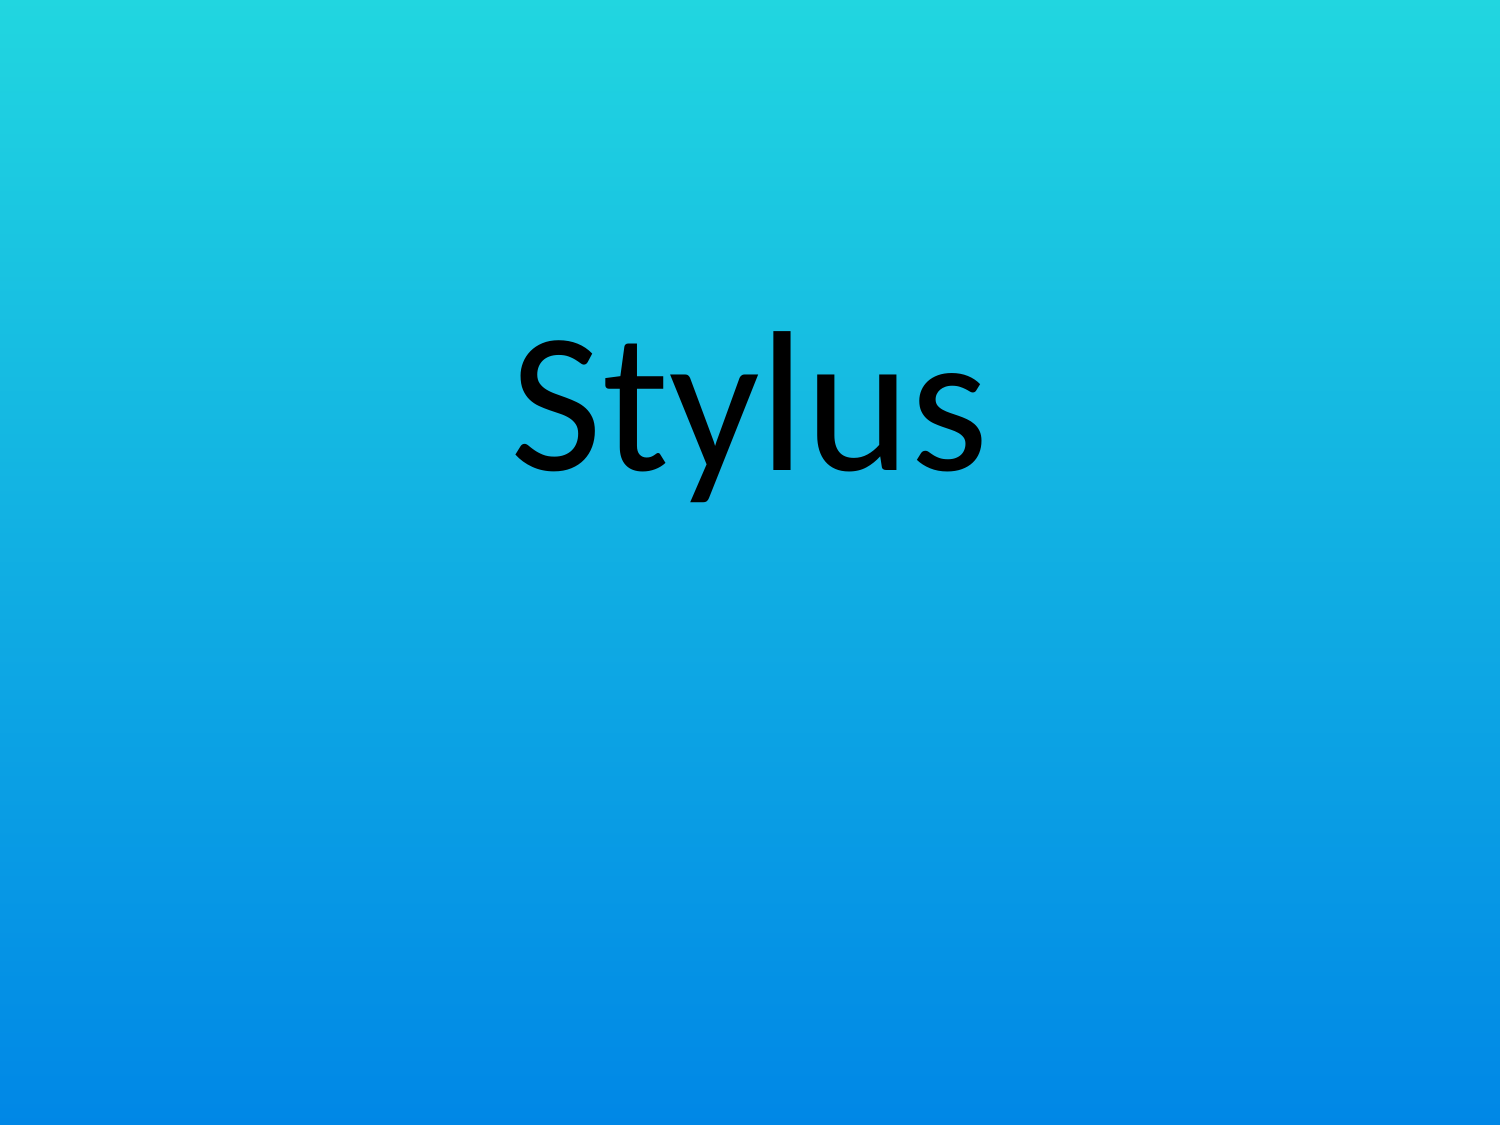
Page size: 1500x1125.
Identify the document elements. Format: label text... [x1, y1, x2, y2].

list Stylus [75, 262, 1425, 1005]
